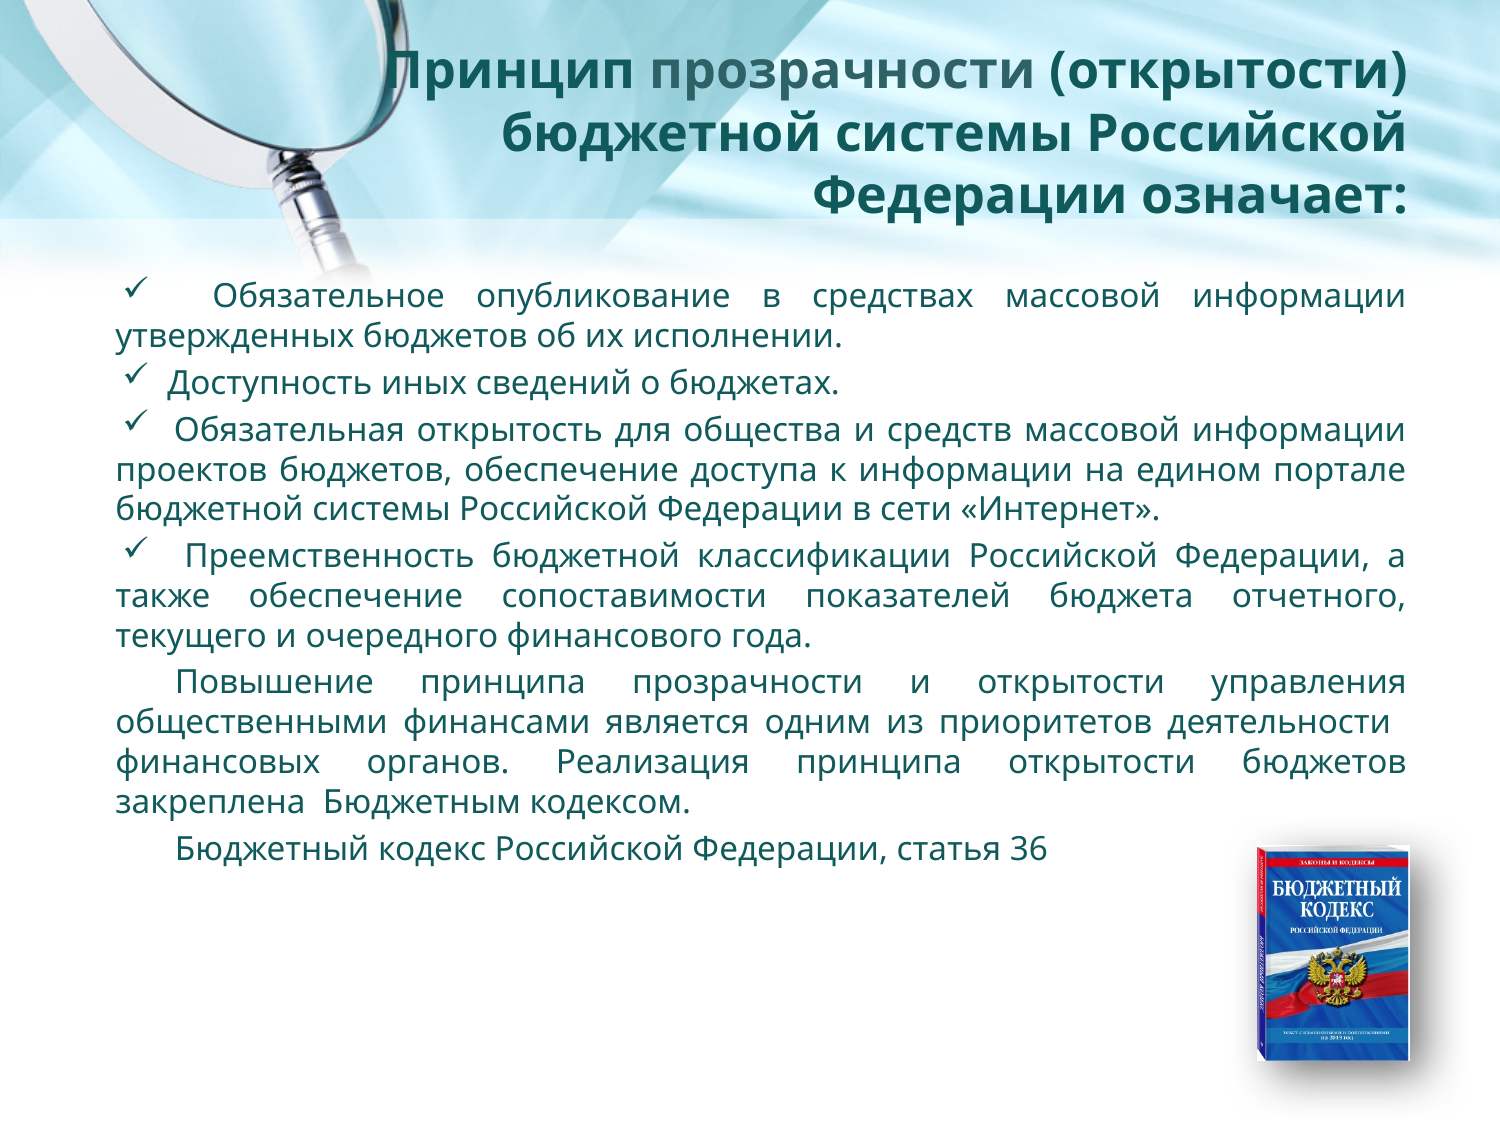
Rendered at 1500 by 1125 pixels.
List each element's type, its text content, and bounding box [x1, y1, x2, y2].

title Принцип прозрачности (открытости) бюджетной системы Российской Федерации означает: [348, 19, 1424, 232]
picture [0, 0, 1500, 1125]
list Обязательное опубликование в средствах массовой информации утвержденных бюджетов об их исполнении. Доступность иных сведений о бюджетах. Обязательная открытость для общества и средств массовой информации проектов бюджетов, обеспечение доступа к информации на едином портале бюджетной системы Российской Федерации в сети «Интернет». Преемственность бюджетной классификации Российской Федерации, а также обеспечение сопоставимости показателей бюджета отчетного, текущего и очередного финансового года. Повышение принципа прозрачности и открытости управления общественными финансами является одним из приоритетов деятельности финансовых органов. Реализация принципа открытости бюджетов закреплена Бюджетным кодексом. Бюджетный кодекс Российской Федерации, статья 36 [100, 267, 1424, 929]
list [1257, 845, 1410, 1062]
